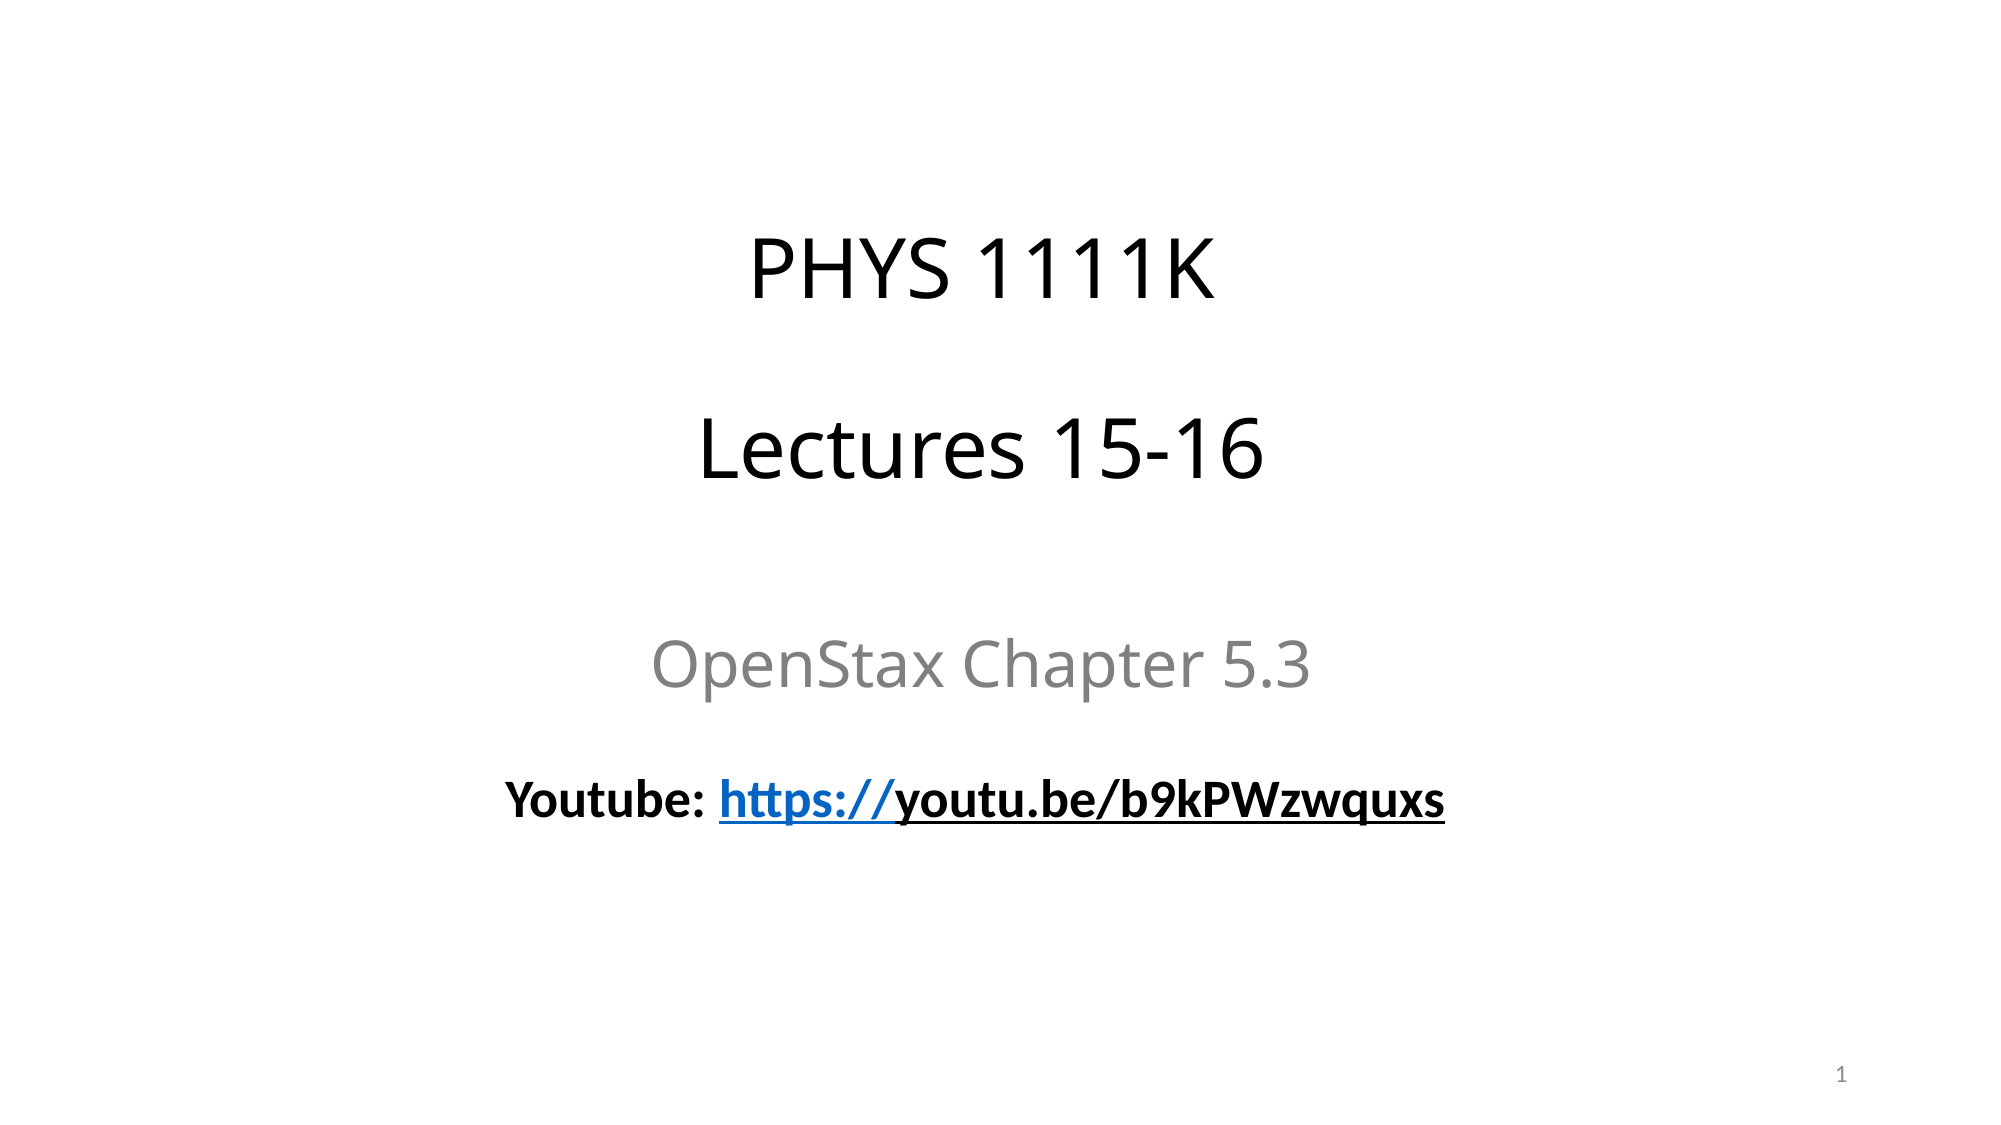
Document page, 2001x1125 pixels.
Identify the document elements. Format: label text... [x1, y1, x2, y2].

slide_number 1 [1412, 1042, 1863, 1103]
title PHYS 1111K Lectures 15-16 OpenStax Chapter 5.3 Youtube: https://youtu.be/b9kPWzwquxs [231, 184, 1732, 937]
